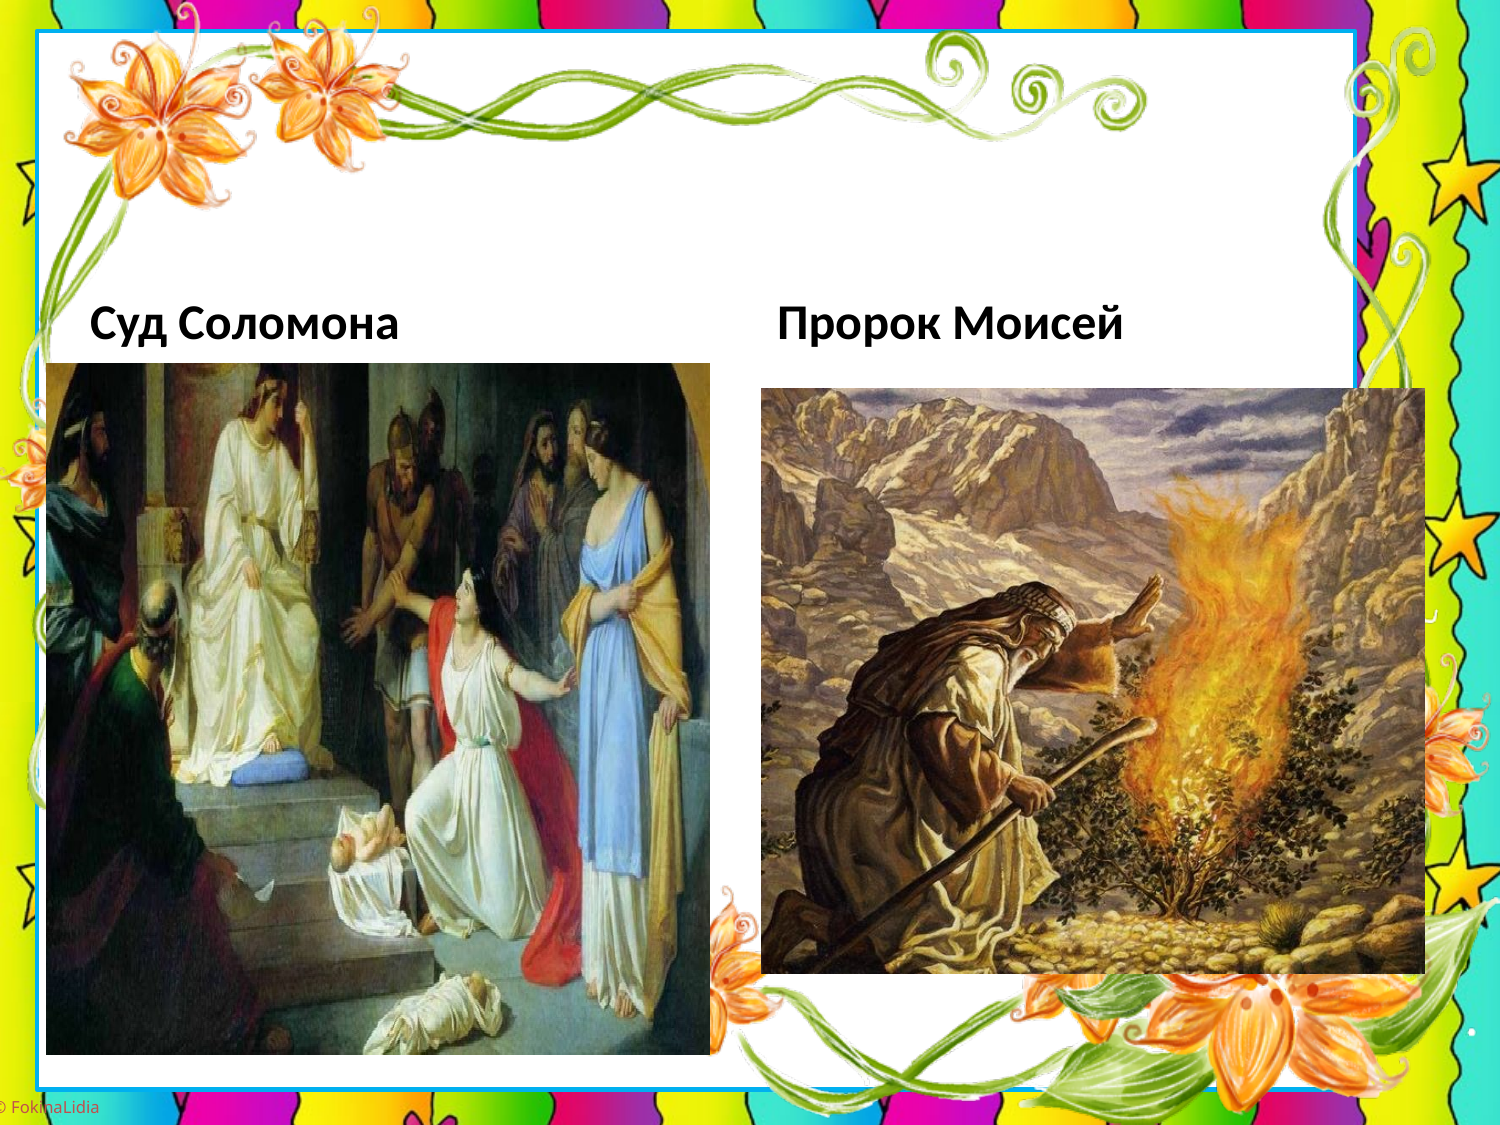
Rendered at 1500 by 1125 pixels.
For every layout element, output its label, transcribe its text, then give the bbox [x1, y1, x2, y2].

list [761, 388, 1426, 974]
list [46, 362, 710, 1055]
list Пророк Моисей [761, 251, 1425, 357]
list Суд Соломона [75, 251, 738, 357]
picture [0, 0, 1500, 1125]
